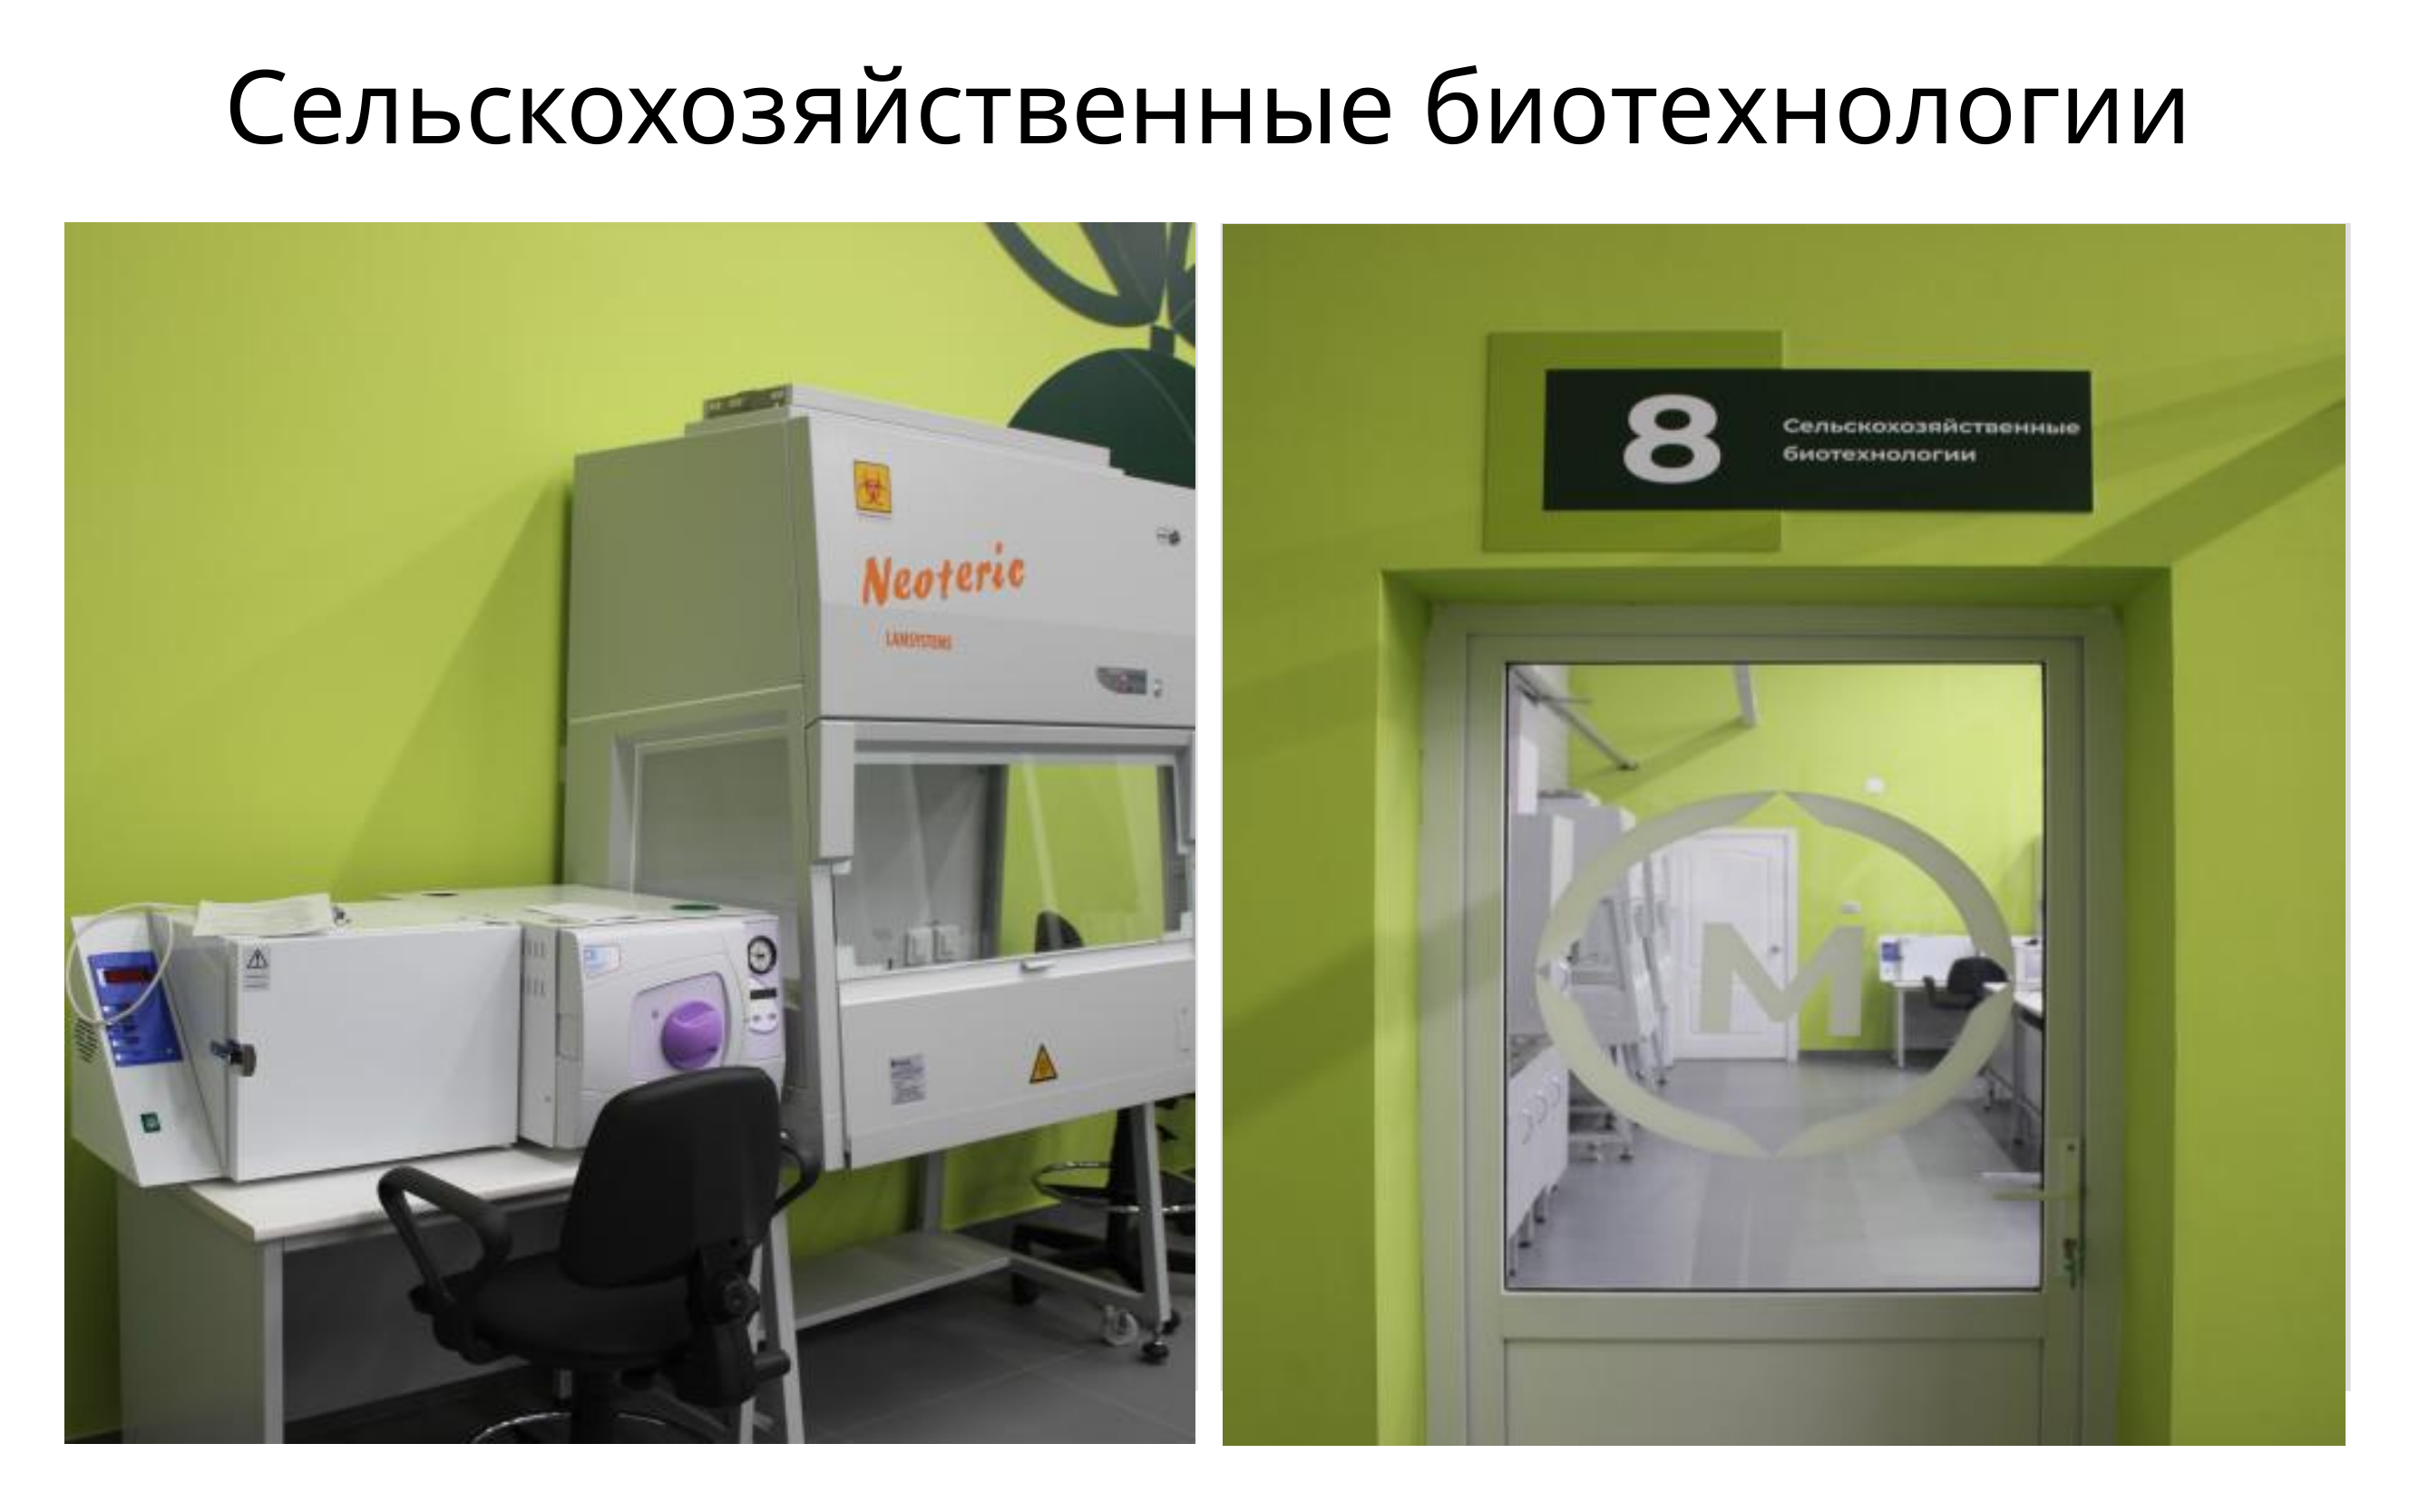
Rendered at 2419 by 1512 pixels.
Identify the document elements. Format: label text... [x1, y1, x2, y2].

text_box [1220, 222, 2351, 1391]
title Сельскохозяйственные биотехнологии [65, 40, 2351, 295]
picture [64, 222, 1195, 1444]
picture [1223, 224, 2346, 1446]
